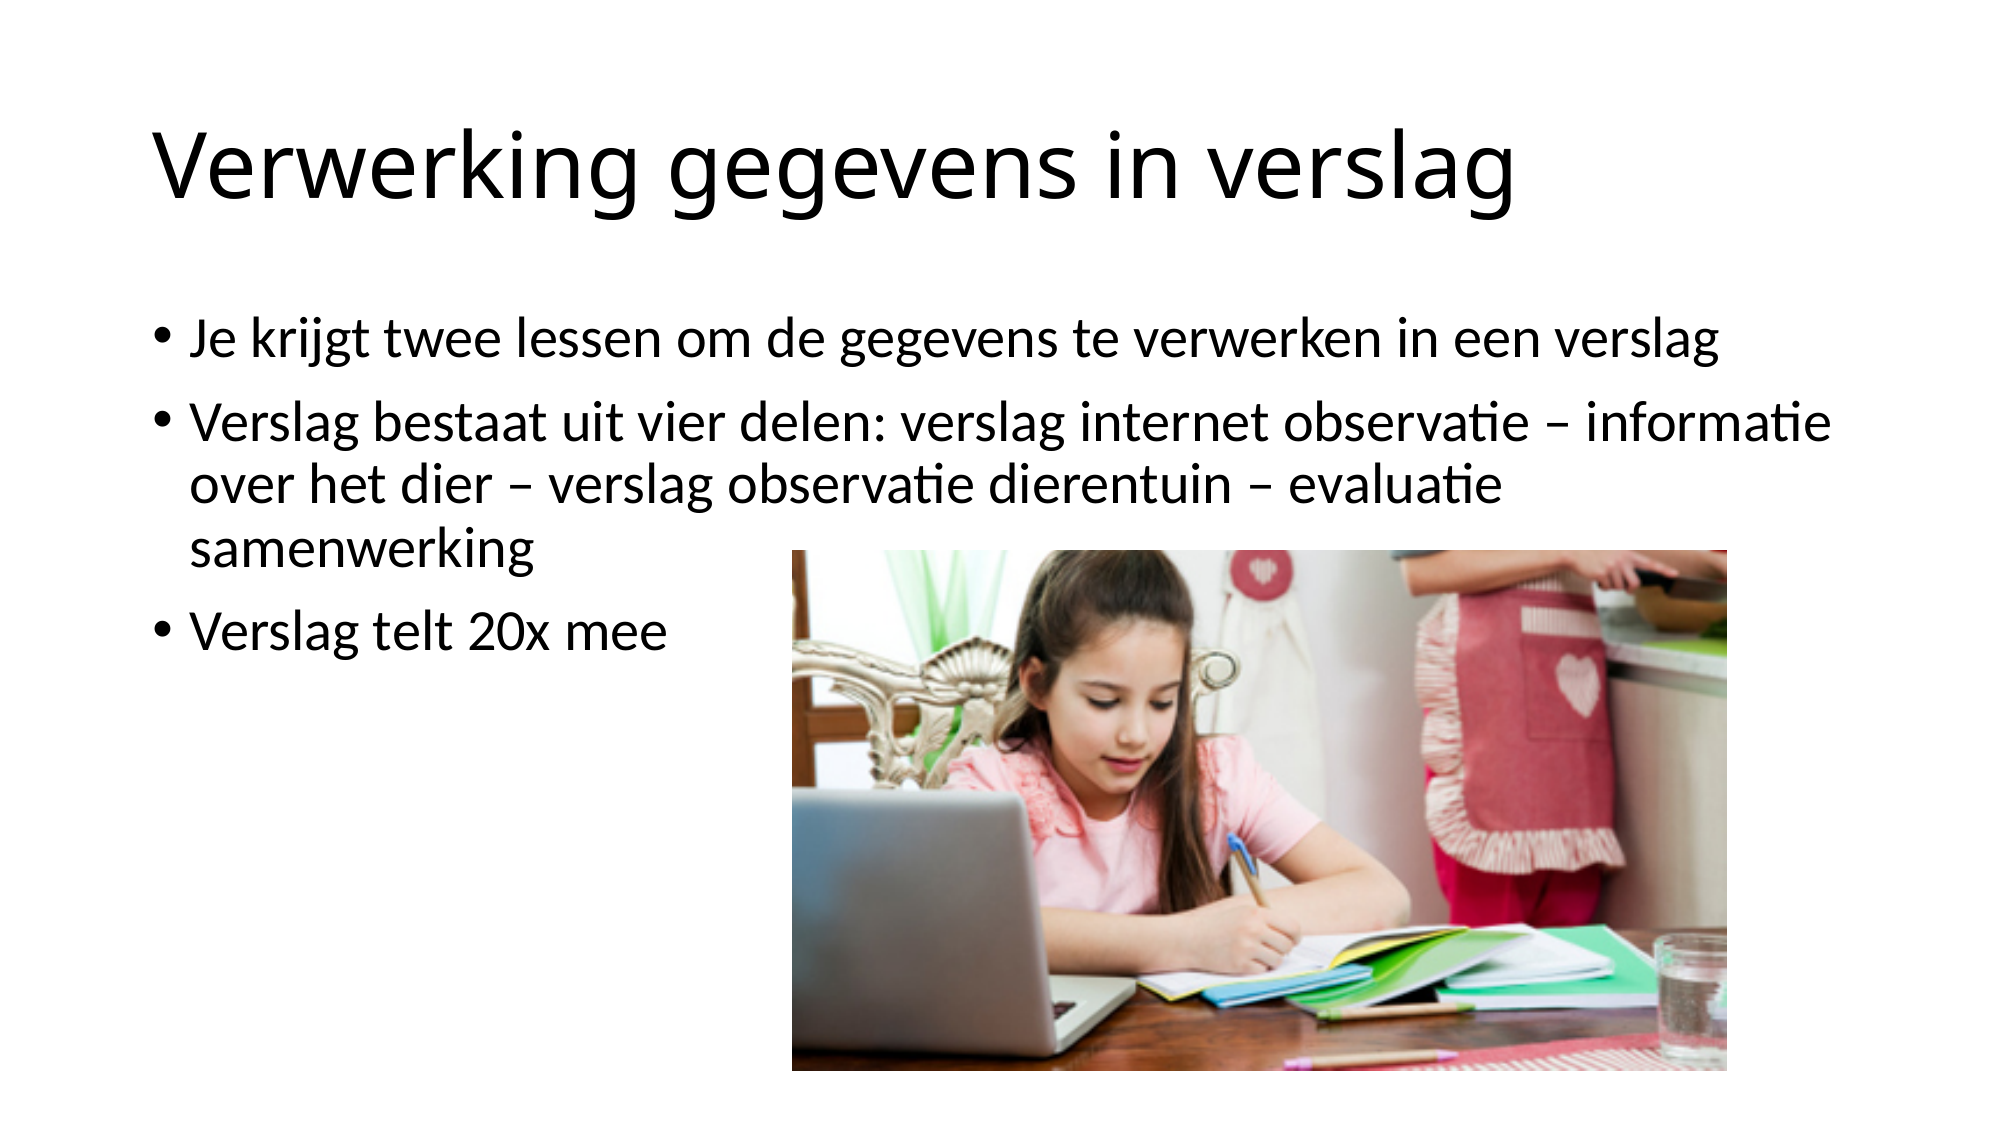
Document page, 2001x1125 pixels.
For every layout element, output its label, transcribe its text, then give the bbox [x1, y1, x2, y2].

title Verwerking gegevens in verslag [137, 59, 1863, 278]
list Je krijgt twee lessen om de gegevens te verwerken in een verslag Verslag bestaat uit vier delen: verslag internet observatie – informatie over het dier – verslag observatie dierentuin – evaluatie samenwerking Verslag telt 20x mee [137, 299, 1863, 696]
picture [792, 550, 1727, 1072]
